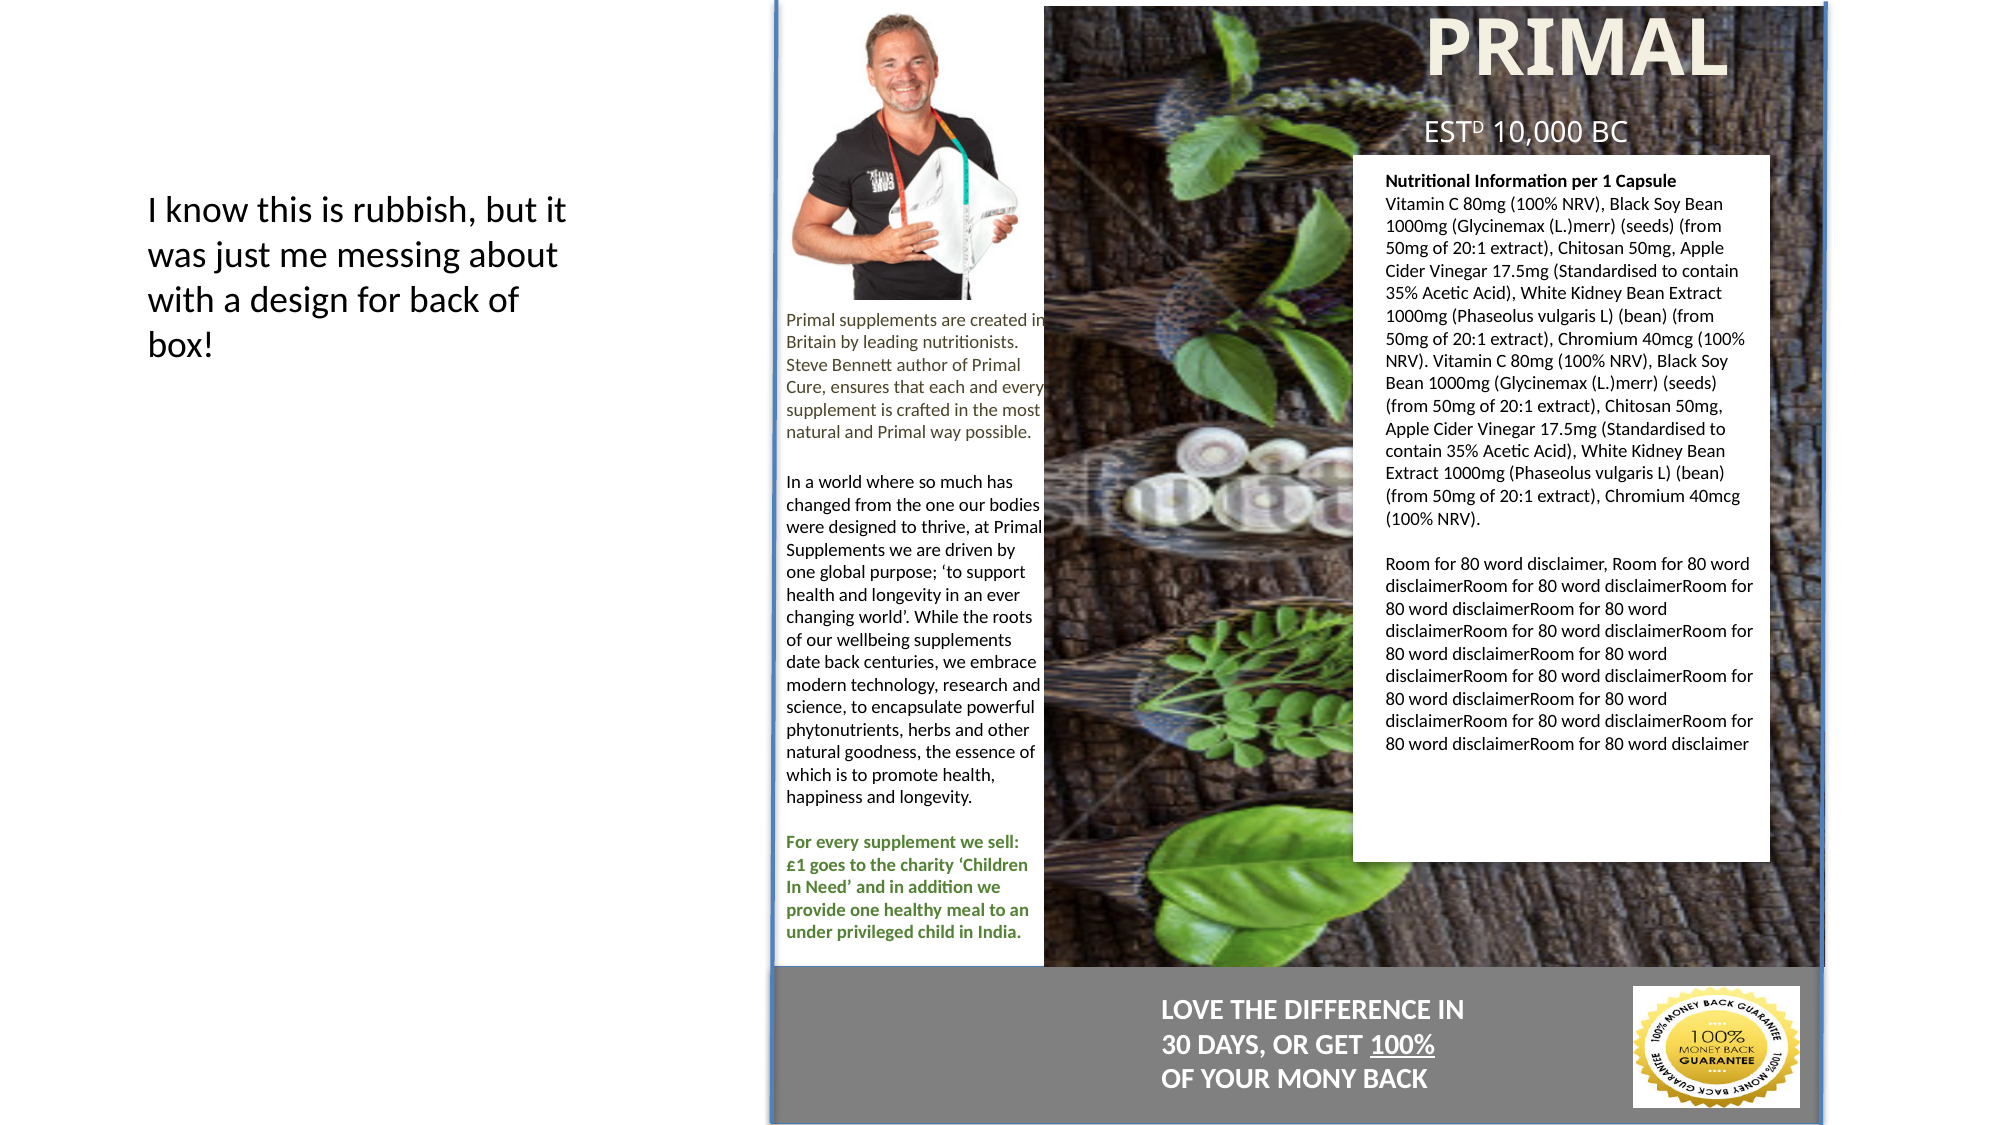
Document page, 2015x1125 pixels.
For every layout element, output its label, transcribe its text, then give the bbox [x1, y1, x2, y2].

text_box [781, 966, 1814, 1124]
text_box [771, 0, 777, 1124]
picture [777, 8, 1038, 301]
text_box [1820, 1, 1826, 1125]
picture [1633, 986, 1800, 1108]
text_box Primal supplements are created in Britain by leading nutritionists. Steve Bennett author of Primal Cure, ensures that each and every supplement is crafted in the most natural and Primal way possible. In a world where so much has changed from the one our bodies were designed to thrive, at Primal Supplements we are driven by one global purpose; ‘to support health and longevity in an ever changing world’. While the roots of our wellbeing supplements date back centuries, we embrace modern technology, research and science, to encapsulate powerful phytonutrients, herbs and other natural goodness, the essence of which is to promote health, happiness and longevity. For every supplement we sell: £1 goes to the charity ‘Children In Need’ and in addition we provide one healthy meal to an under privileged child in India. [781, 309, 1038, 950]
text_box LOVE THE DIFFERENCE IN 30 DAYS, OR GET 100% OF YOUR MONY BACK [1146, 982, 1773, 1103]
text_box I know this is rubbish, but it was just me messing about with a design for back of box! [132, 177, 595, 373]
picture [1043, 6, 1820, 967]
